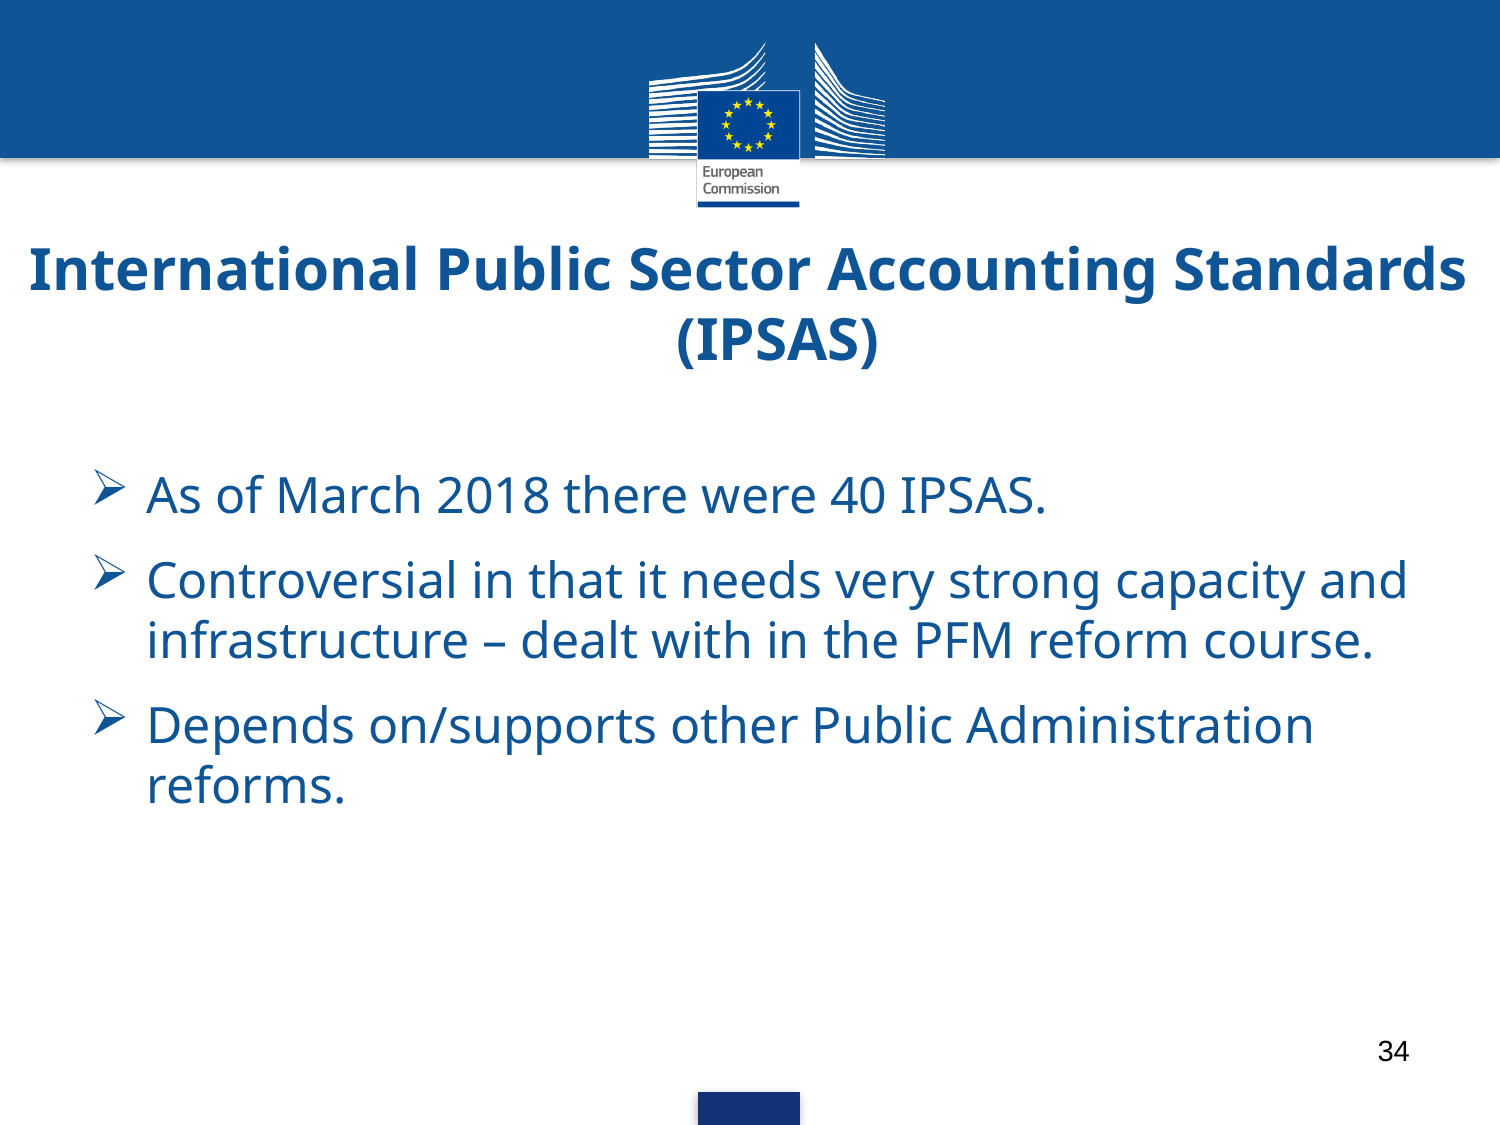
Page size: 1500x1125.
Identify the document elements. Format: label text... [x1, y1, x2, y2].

slide_number 34 [1074, 1024, 1426, 1103]
picture [649, 42, 885, 207]
list As of March 2018 there were 40 IPSAS. Controversial in that it needs very strong capacity and infrastructure – dealt with in the PFM reform course. Depends on/supports other Public Administration reforms. [75, 456, 1425, 894]
title International Public Sector Accounting Standards (IPSAS) [0, 207, 1499, 396]
